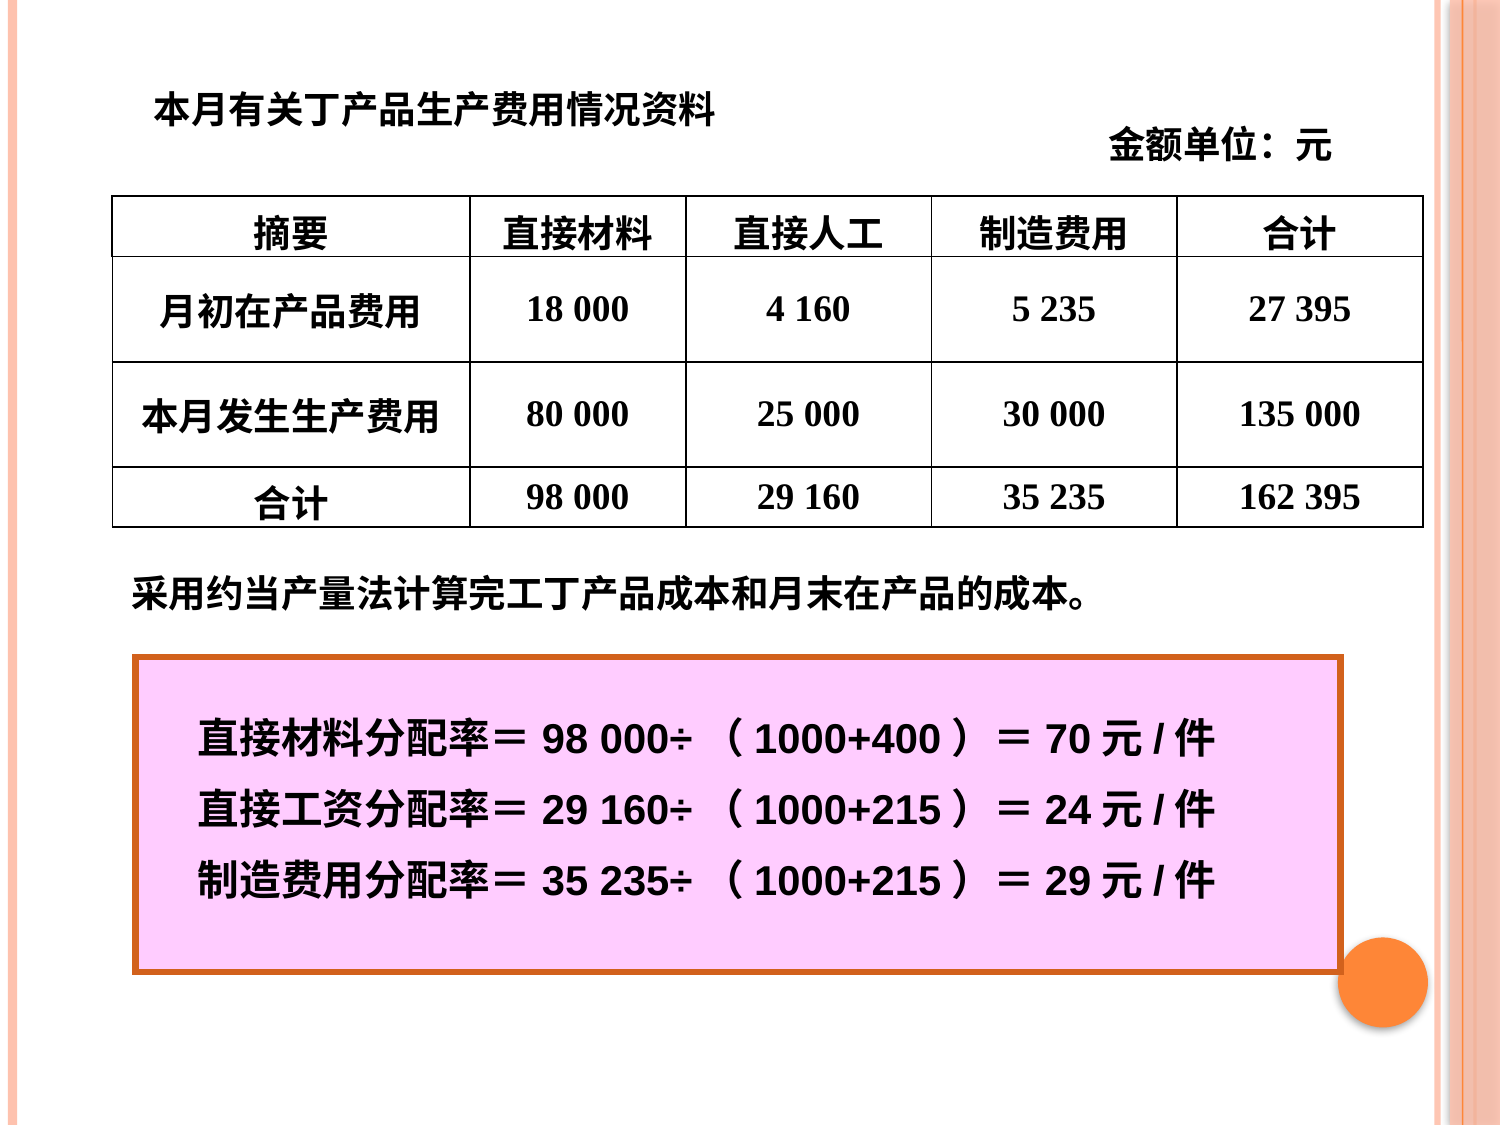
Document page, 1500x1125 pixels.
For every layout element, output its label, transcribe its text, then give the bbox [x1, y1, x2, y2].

table_cell 80 000 [471, 363, 685, 466]
table_cell 5 235 [932, 257, 1176, 361]
table_header 合计 [1178, 197, 1422, 256]
table_header 制造费用 [932, 197, 1176, 256]
table_cell 27 395 [1178, 257, 1422, 361]
text_box 采用约当产量法计算完工丁产品成本和月末在产品的成本。 [116, 562, 1130, 623]
table_cell 30 000 [932, 363, 1176, 466]
table_header 摘要 [113, 197, 469, 256]
table_cell 135 000 [1178, 363, 1422, 466]
text_box 直接工资分配率＝29 160÷（1000+215）＝24元/件 [183, 775, 1270, 841]
table_cell 4 160 [687, 257, 931, 361]
table_cell 25 000 [687, 363, 931, 466]
table_cell 本月发生生产费用 [113, 363, 469, 466]
table_cell 35 235 [932, 468, 1176, 526]
text_box [135, 656, 1341, 972]
table_cell 98 000 [471, 468, 685, 526]
text_box 金额单位：元 [1093, 113, 1349, 174]
text_box 直接材料分配率＝98 000÷（1000+400）＝70元/件 [183, 704, 1332, 770]
table_header 直接材料 [471, 197, 685, 256]
text_box 本月有关丁产品生产费用情况资料 [138, 78, 740, 139]
table_cell 29 160 [687, 468, 931, 526]
text_box 制造费用分配率＝35 235÷（1000+215）＝29元/件 [183, 846, 1282, 911]
table_cell 合计 [113, 468, 469, 526]
table_cell 162 395 [1178, 468, 1422, 526]
table_cell 18 000 [471, 257, 685, 361]
table_header 直接人工 [687, 197, 931, 256]
table_cell 月初在产品费用 [113, 257, 469, 361]
